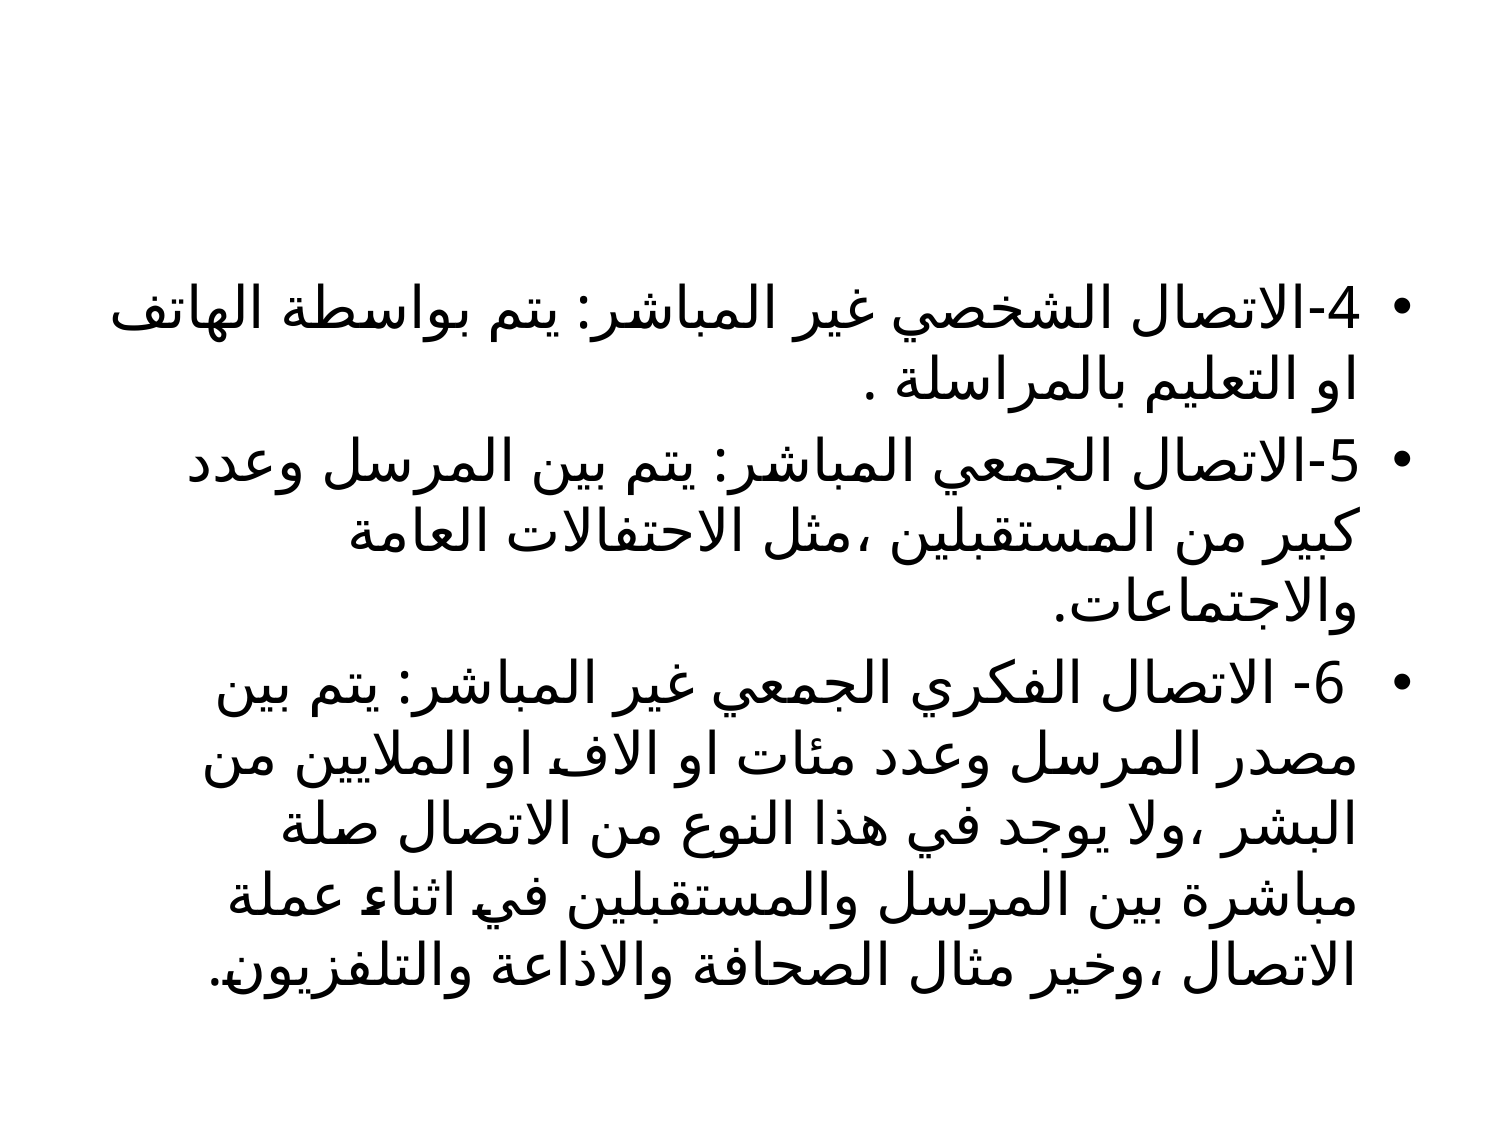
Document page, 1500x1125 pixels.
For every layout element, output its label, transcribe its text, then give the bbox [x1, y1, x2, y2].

list 4-الاتصال الشخصي غير المباشر: يتم بواسطة الهاتف او التعليم بالمراسلة . 5-الاتصال الجمعي المباشر: يتم بين المرسل وعدد كبير من المستقبلين ،مثل الاحتفالات العامة والاجتماعات. 6- الاتصال الفكري الجمعي غير المباشر: يتم بين مصدر المرسل وعدد مئات او الاف او الملايين من البشر ،ولا يوجد في هذا النوع من الاتصال صلة مباشرة بين المرسل والمستقبلين في اثناء عملة الاتصال ،وخير مثال الصحافة والاذاعة والتلفزيون. [75, 262, 1425, 1005]
